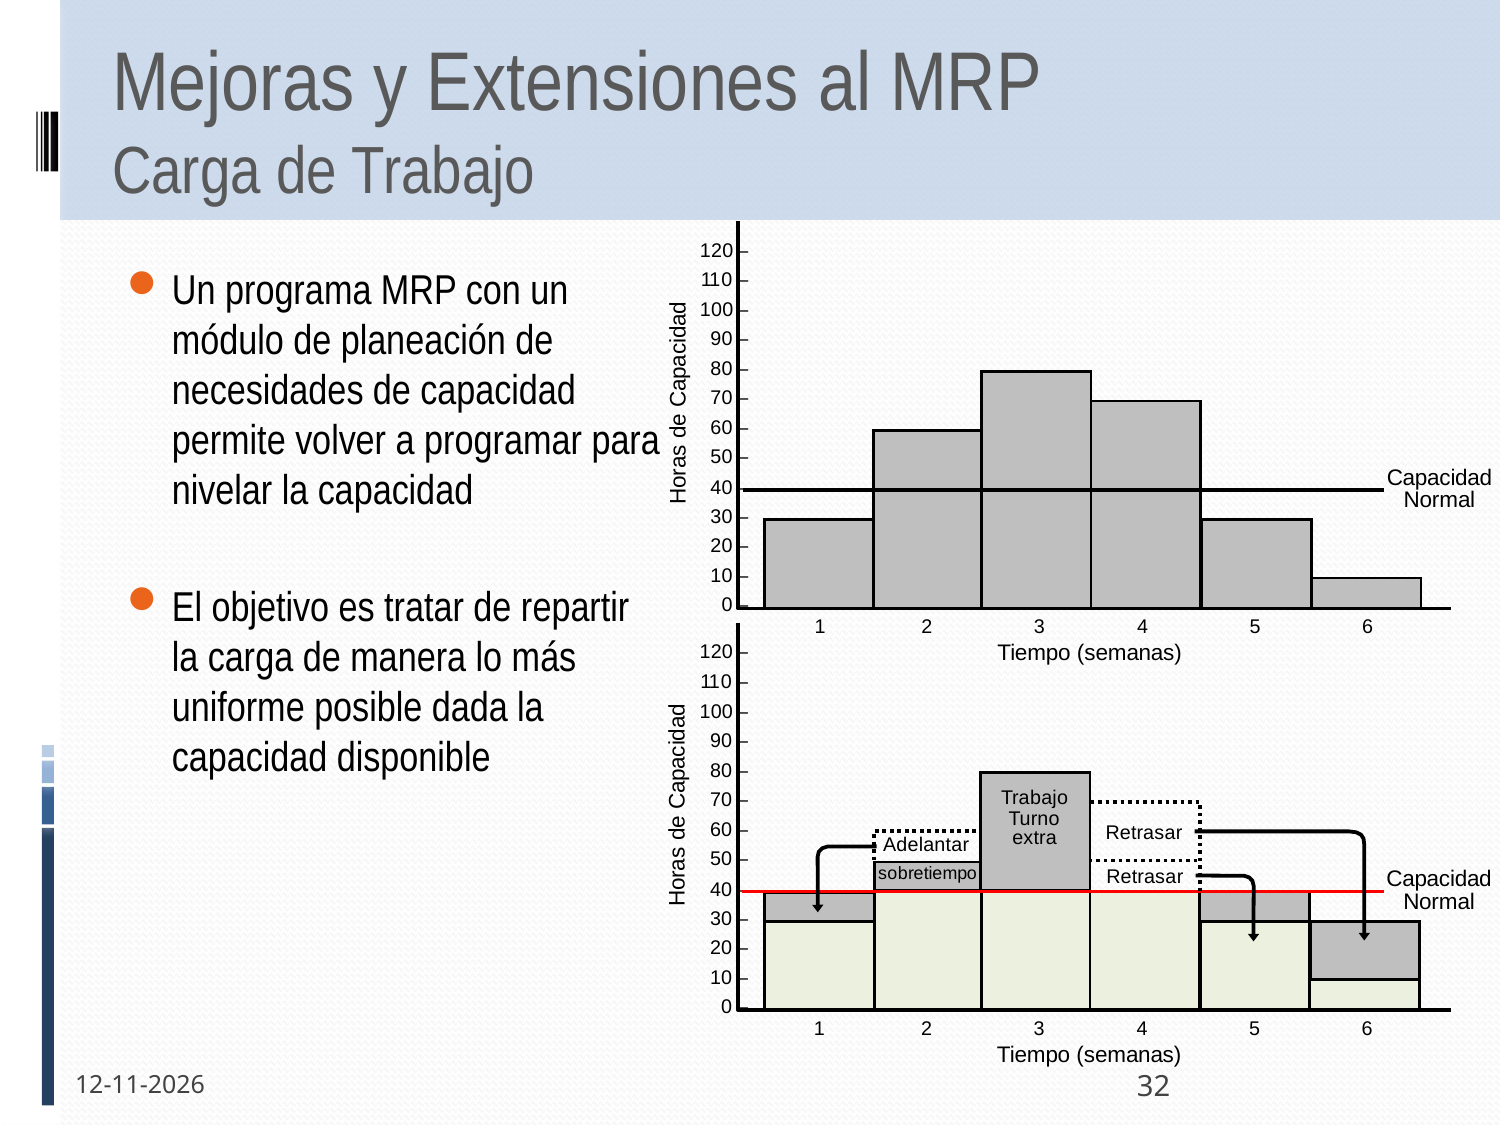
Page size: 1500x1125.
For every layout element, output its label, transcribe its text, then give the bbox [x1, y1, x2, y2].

title Mejoras y Extensiones al MRP Carga de Trabajo [111, 18, 1436, 207]
list Un programa MRP con un módulo de planeación de necesidades de capacidad permite volver a programar para nivelar la capacidad El objetivo es tratar de repartir la carga de manera lo más uniforme posible dada la capacidad disponible [111, 255, 649, 1038]
slide_number 32 [1045, 1083, 1171, 1107]
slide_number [647, 255, 652, 1038]
picture [654, 219, 1500, 1073]
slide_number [75, 1042, 243, 1103]
title Sistemas Integrados ERP y Otros Software [650, 255, 655, 1038]
